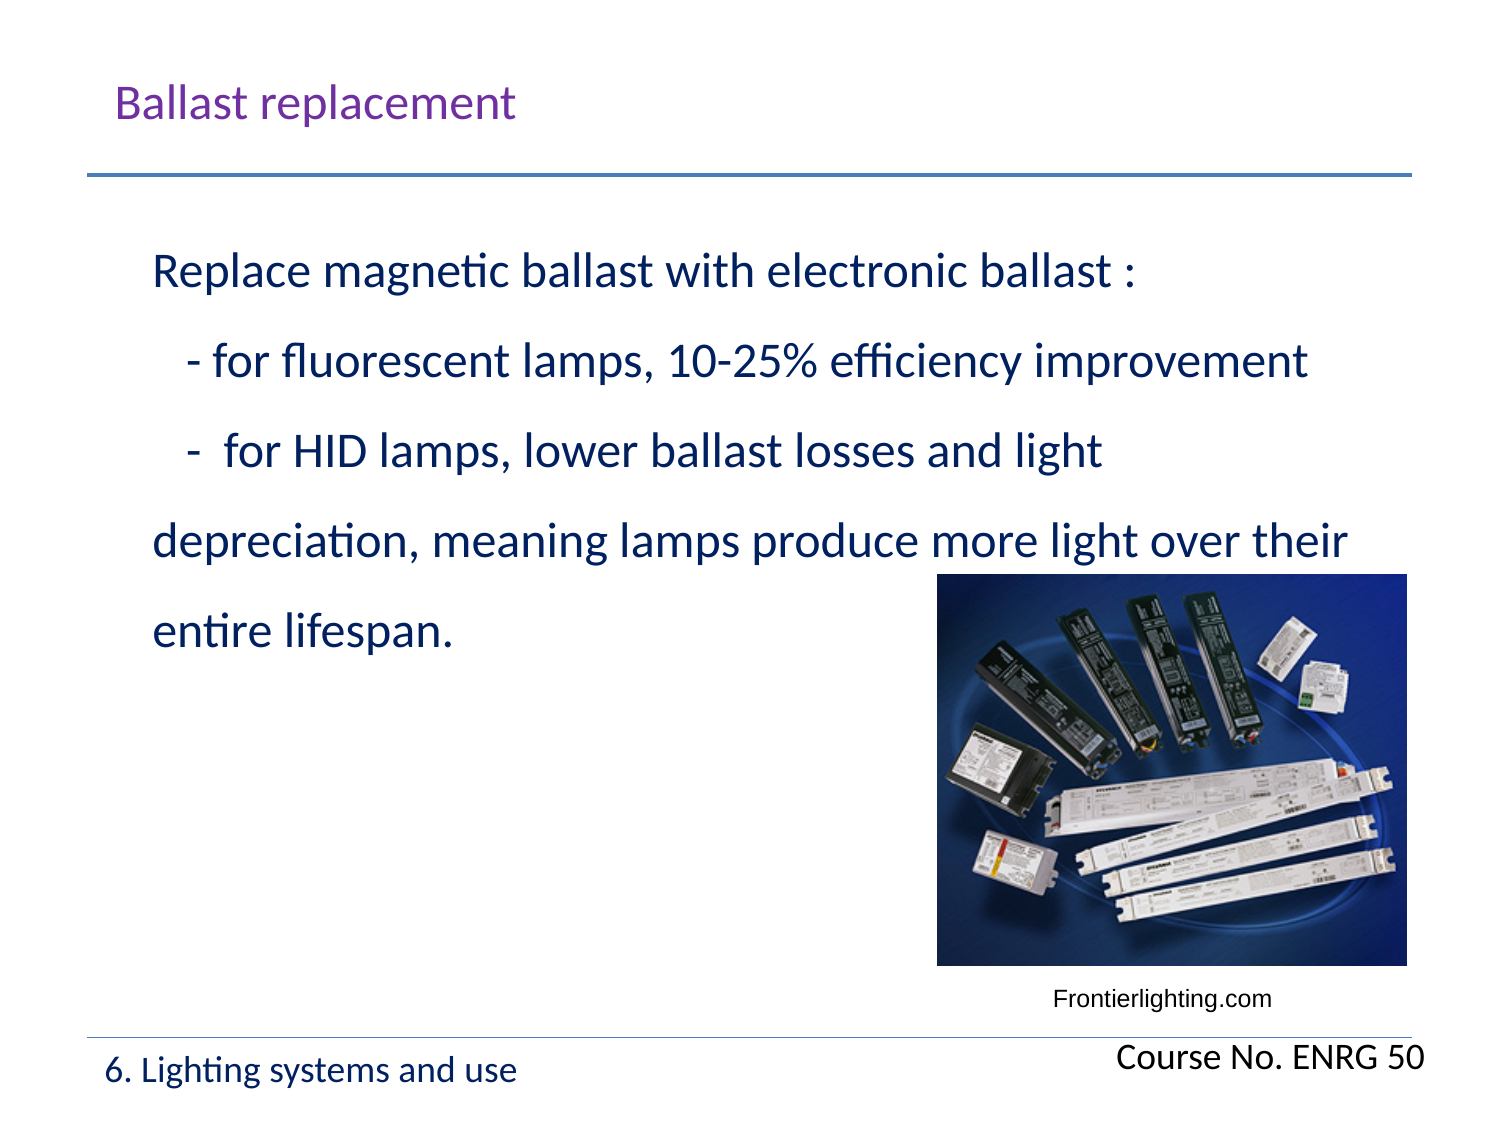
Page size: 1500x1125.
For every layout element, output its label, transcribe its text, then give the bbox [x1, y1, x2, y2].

text_box Replace magnetic ballast with electronic ballast : - for fluorescent lamps, 10-25% efficiency improvement - for HID lamps, lower ballast losses and light depreciation, meaning lamps produce more light over their entire lifespan. [137, 199, 1388, 665]
text_box Frontierlighting.com [1038, 975, 1288, 1020]
text_box Course No. ENRG 50 [1101, 1024, 1441, 1085]
text_box 6. Lighting systems and use [89, 1045, 534, 1098]
picture [937, 574, 1407, 966]
text_box Ballast replacement [99, 62, 1213, 138]
